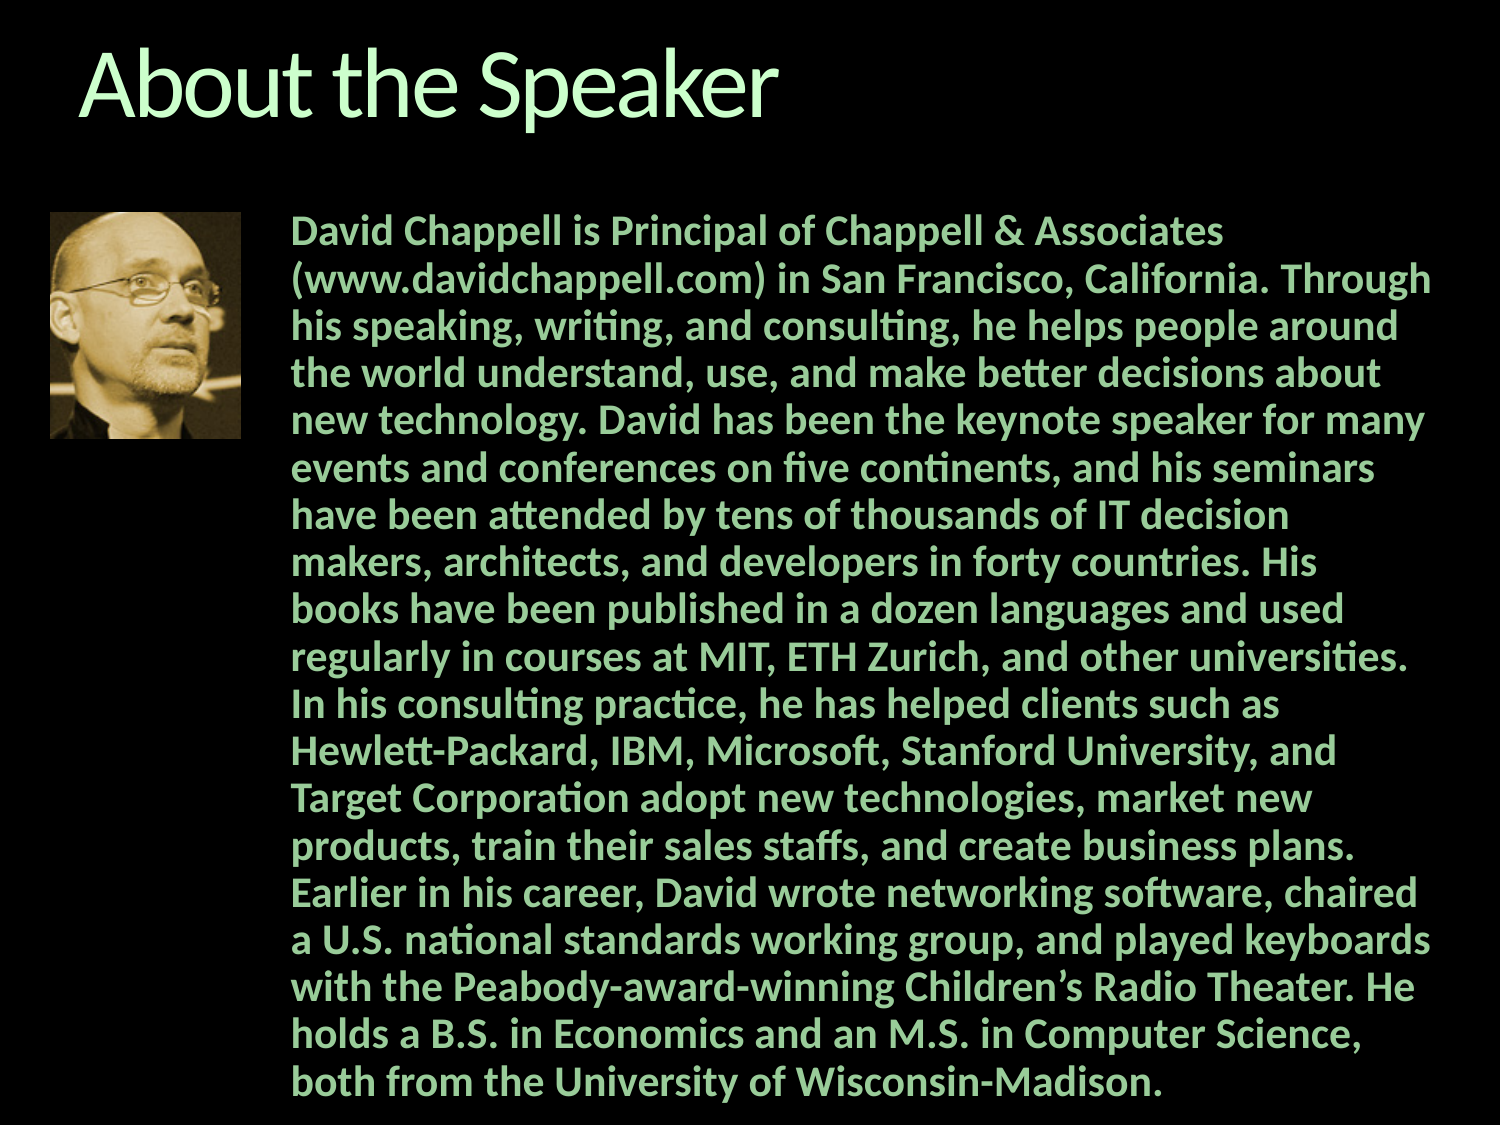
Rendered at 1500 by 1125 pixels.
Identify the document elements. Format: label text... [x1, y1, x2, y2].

list David Chappell is Principal of Chappell & Associates (www.davidchappell.com) in San Francisco, California. Through his speaking, writing, and consulting, he helps people around the world understand, use, and make better decisions about new technology. David has been the keynote speaker for many events and conferences on five continents, and his seminars have been attended by tens of thousands of IT decision makers, architects, and developers in forty countries. His books have been published in a dozen languages and used regularly in courses at MIT, ETH Zurich, and other universities. In his consulting practice, he has helped clients such as Hewlett-Packard, IBM, Microsoft, Stanford University, and Target Corporation adopt new technologies, market new products, train their sales staffs, and create business plans. Earlier in his career, David wrote networking software, chaired a U.S. national standards working group, and played keyboards with the Peabody-award-winning Children’s Radio Theater. He holds a B.S. in Economics and an M.S. in Computer Science, both from the University of Wisconsin-Madison. [225, 200, 1450, 561]
title About the Speaker [62, 37, 1438, 147]
picture [49, 212, 241, 440]
